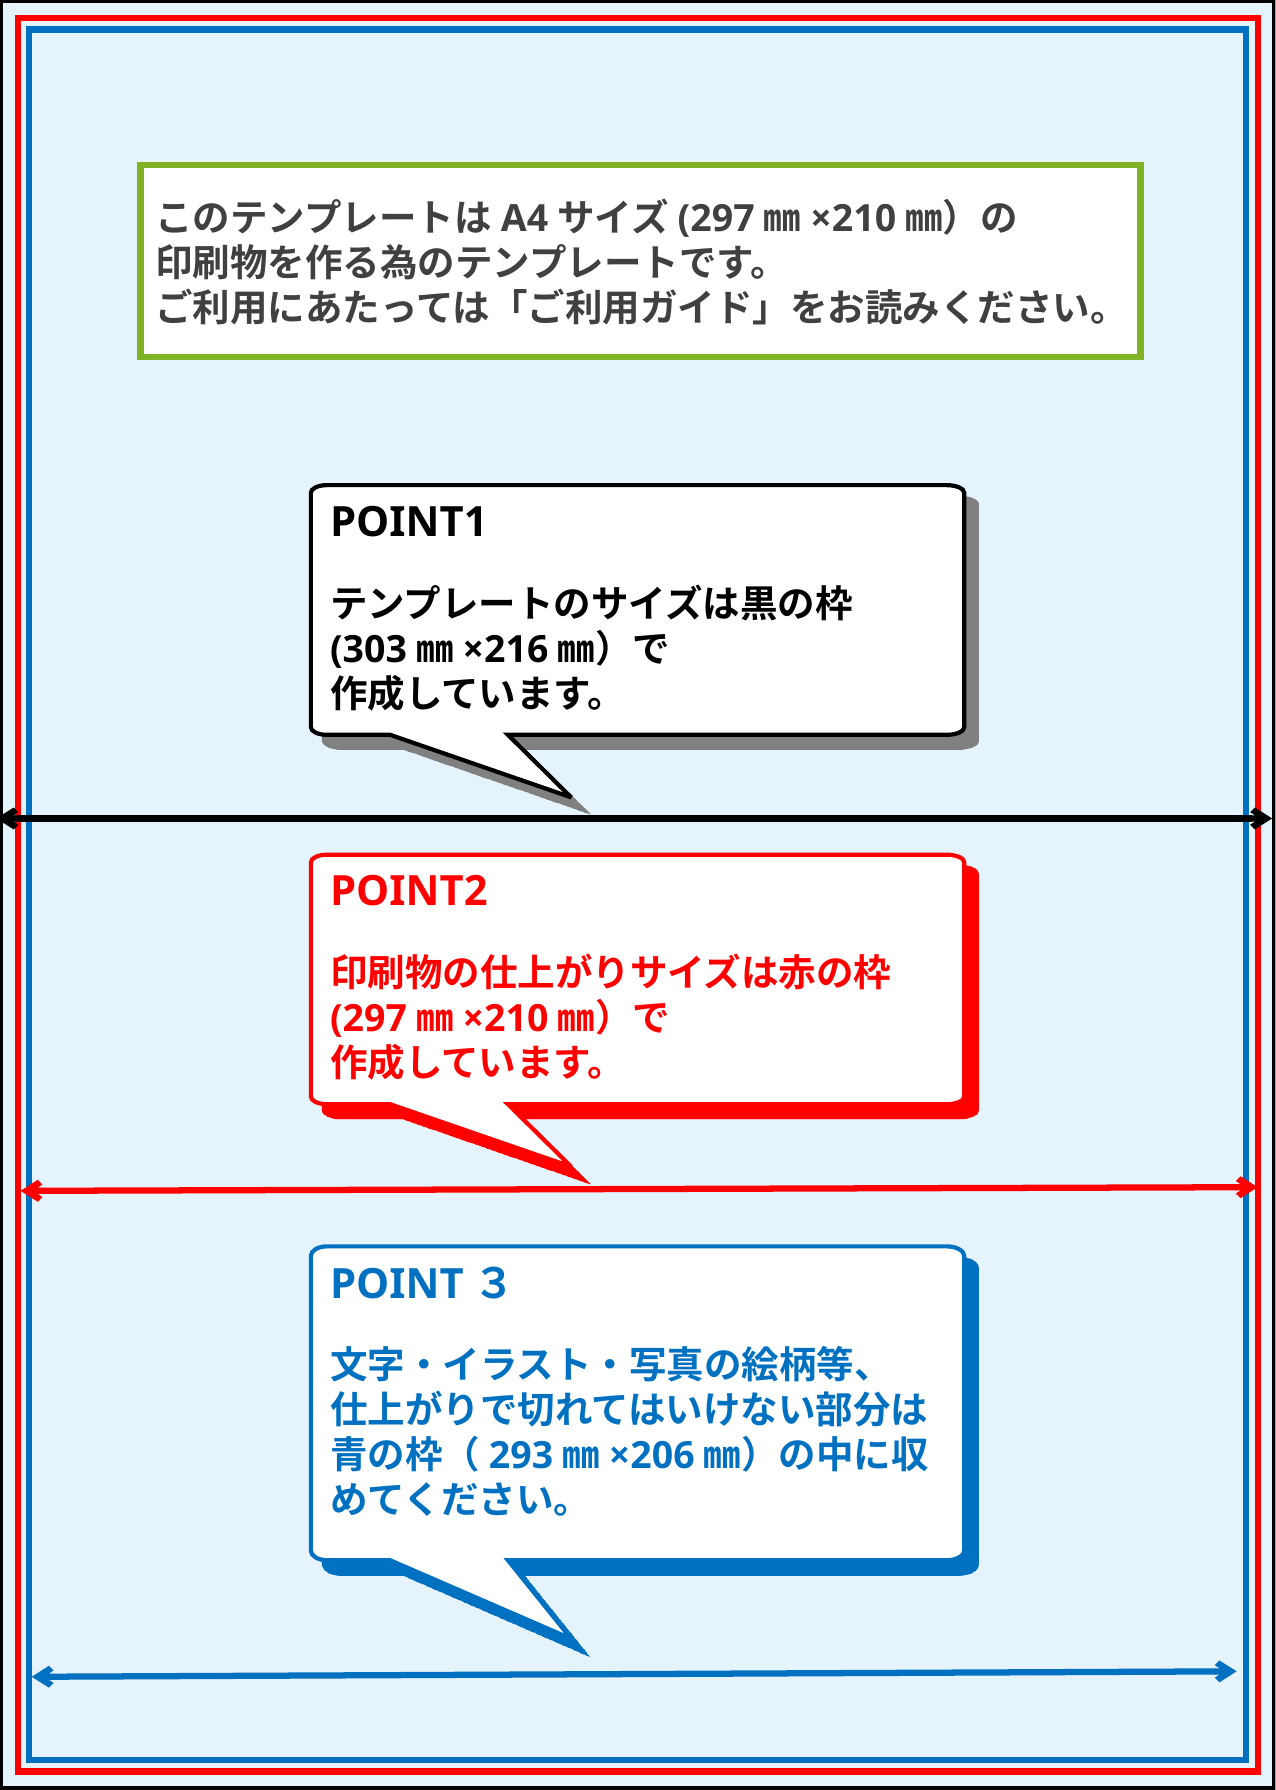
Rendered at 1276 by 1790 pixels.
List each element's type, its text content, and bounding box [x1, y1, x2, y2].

text_box POINT2 印刷物の仕上がりサイズは赤の枠(297㎜×210㎜）で 作成しています。 [310, 854, 965, 1167]
text_box このテンプレートはA4サイズ(297㎜×210㎜）の 印刷物を作る為のテンプレートです。 ご利用にあたっては「ご利用ガイド」をお読みください。 [140, 164, 1142, 358]
text_box [0, 0, 1276, 1790]
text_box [20, 1187, 1258, 1191]
text_box [17, 17, 1259, 815]
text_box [31, 1671, 1237, 1677]
text_box POINT1 テンプレートのサイズは黒の枠 (303㎜×216㎜）で 作成しています。 [310, 485, 965, 798]
text_box [28, 822, 1247, 1187]
text_box POINT３ 文字・イラスト・写真の絵柄等、 仕上がりで切れてはいけない部分は 青の枠（293㎜×206㎜）の中に収めてください。 [310, 1246, 965, 1639]
text_box [28, 1191, 1247, 1761]
text_box [28, 28, 1247, 815]
text_box [17, 822, 1259, 1773]
